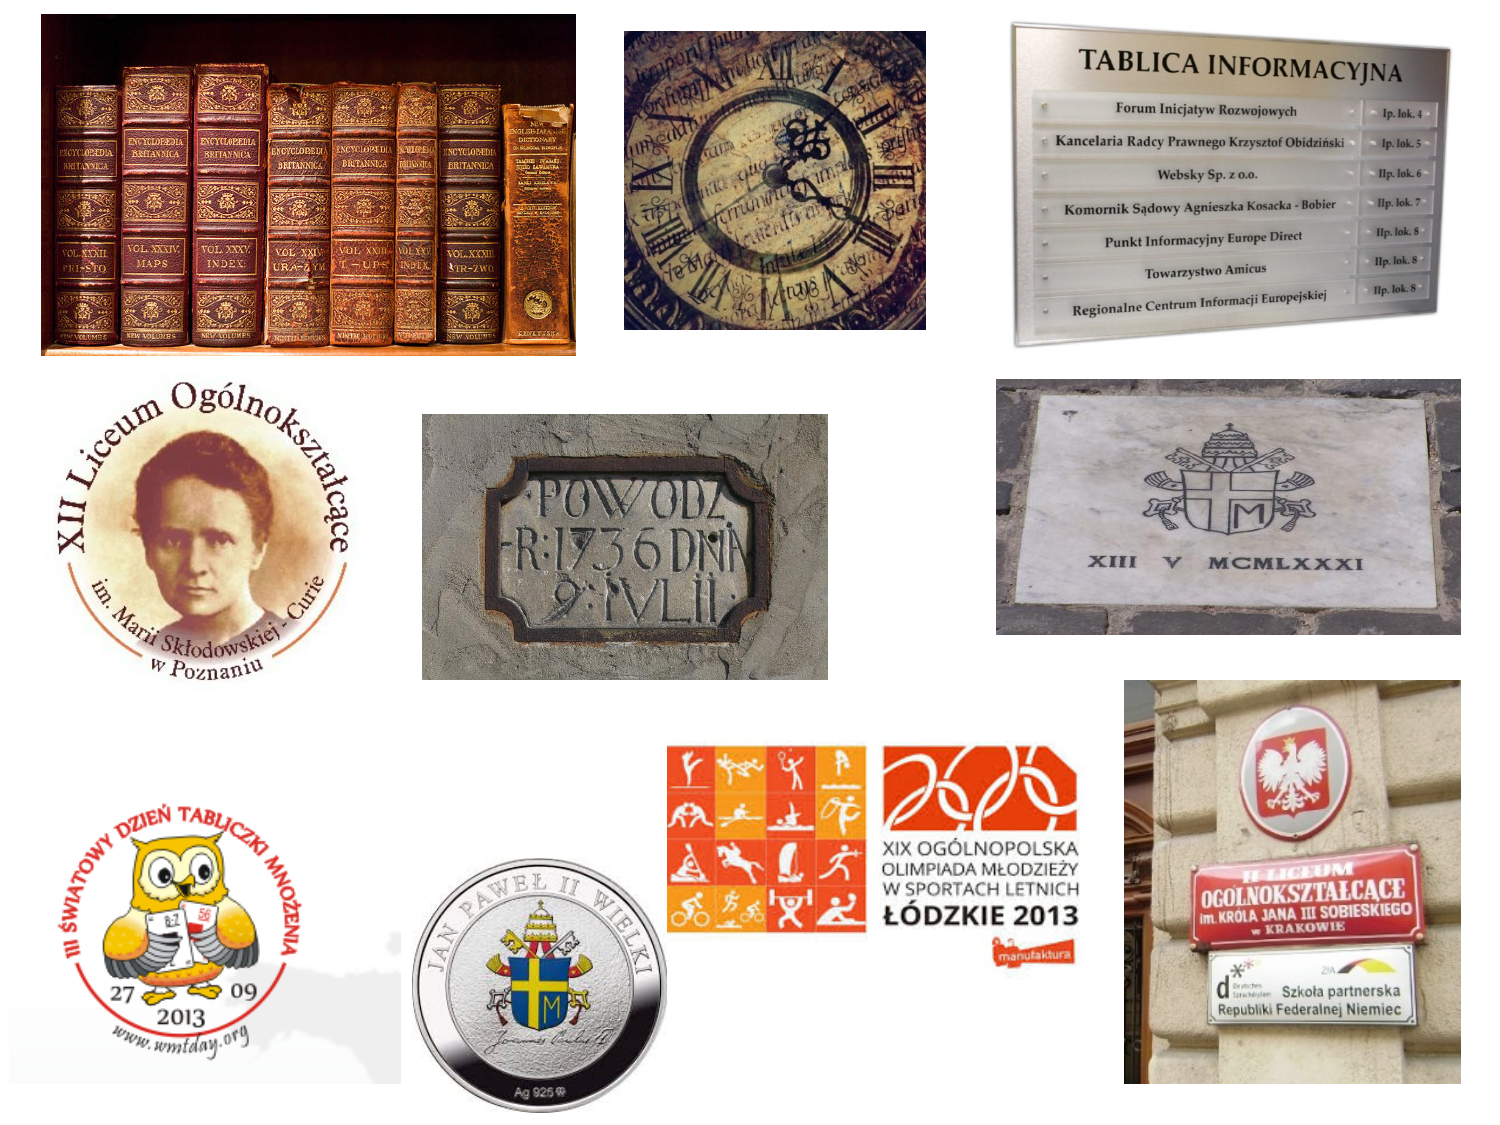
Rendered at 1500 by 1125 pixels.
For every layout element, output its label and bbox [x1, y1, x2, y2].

picture [996, 379, 1461, 635]
picture [1124, 680, 1461, 1084]
picture [41, 14, 577, 356]
picture [45, 371, 369, 693]
picture [422, 414, 828, 680]
picture [9, 784, 401, 1084]
picture [624, 31, 927, 331]
picture [412, 716, 1102, 1114]
picture [991, 12, 1466, 359]
